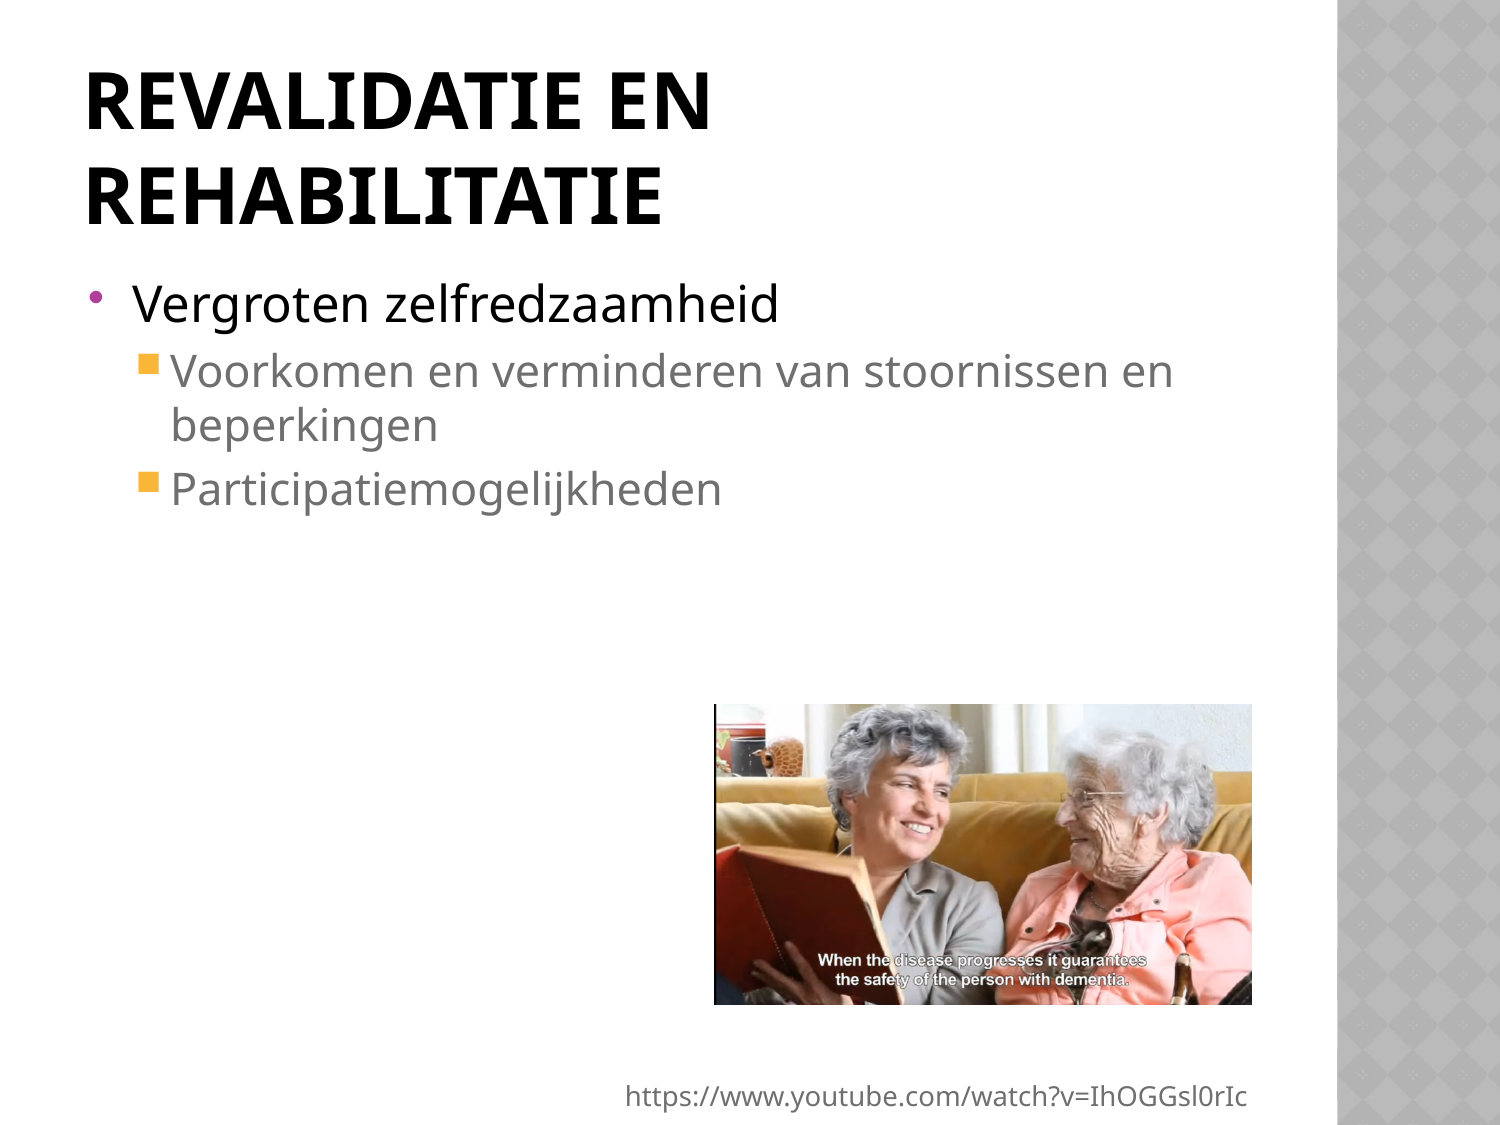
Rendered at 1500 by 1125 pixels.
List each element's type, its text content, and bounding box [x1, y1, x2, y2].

title Revalidatie en rehabilitatie [75, 52, 1263, 240]
picture [714, 703, 1253, 1005]
list Vergroten zelfredzaamheid Voorkomen en verminderen van stoornissen en beperkingen Participatiemogelijkheden https://www.youtube.com/watch?v=IhOGGsl0rIc [75, 264, 1263, 1125]
